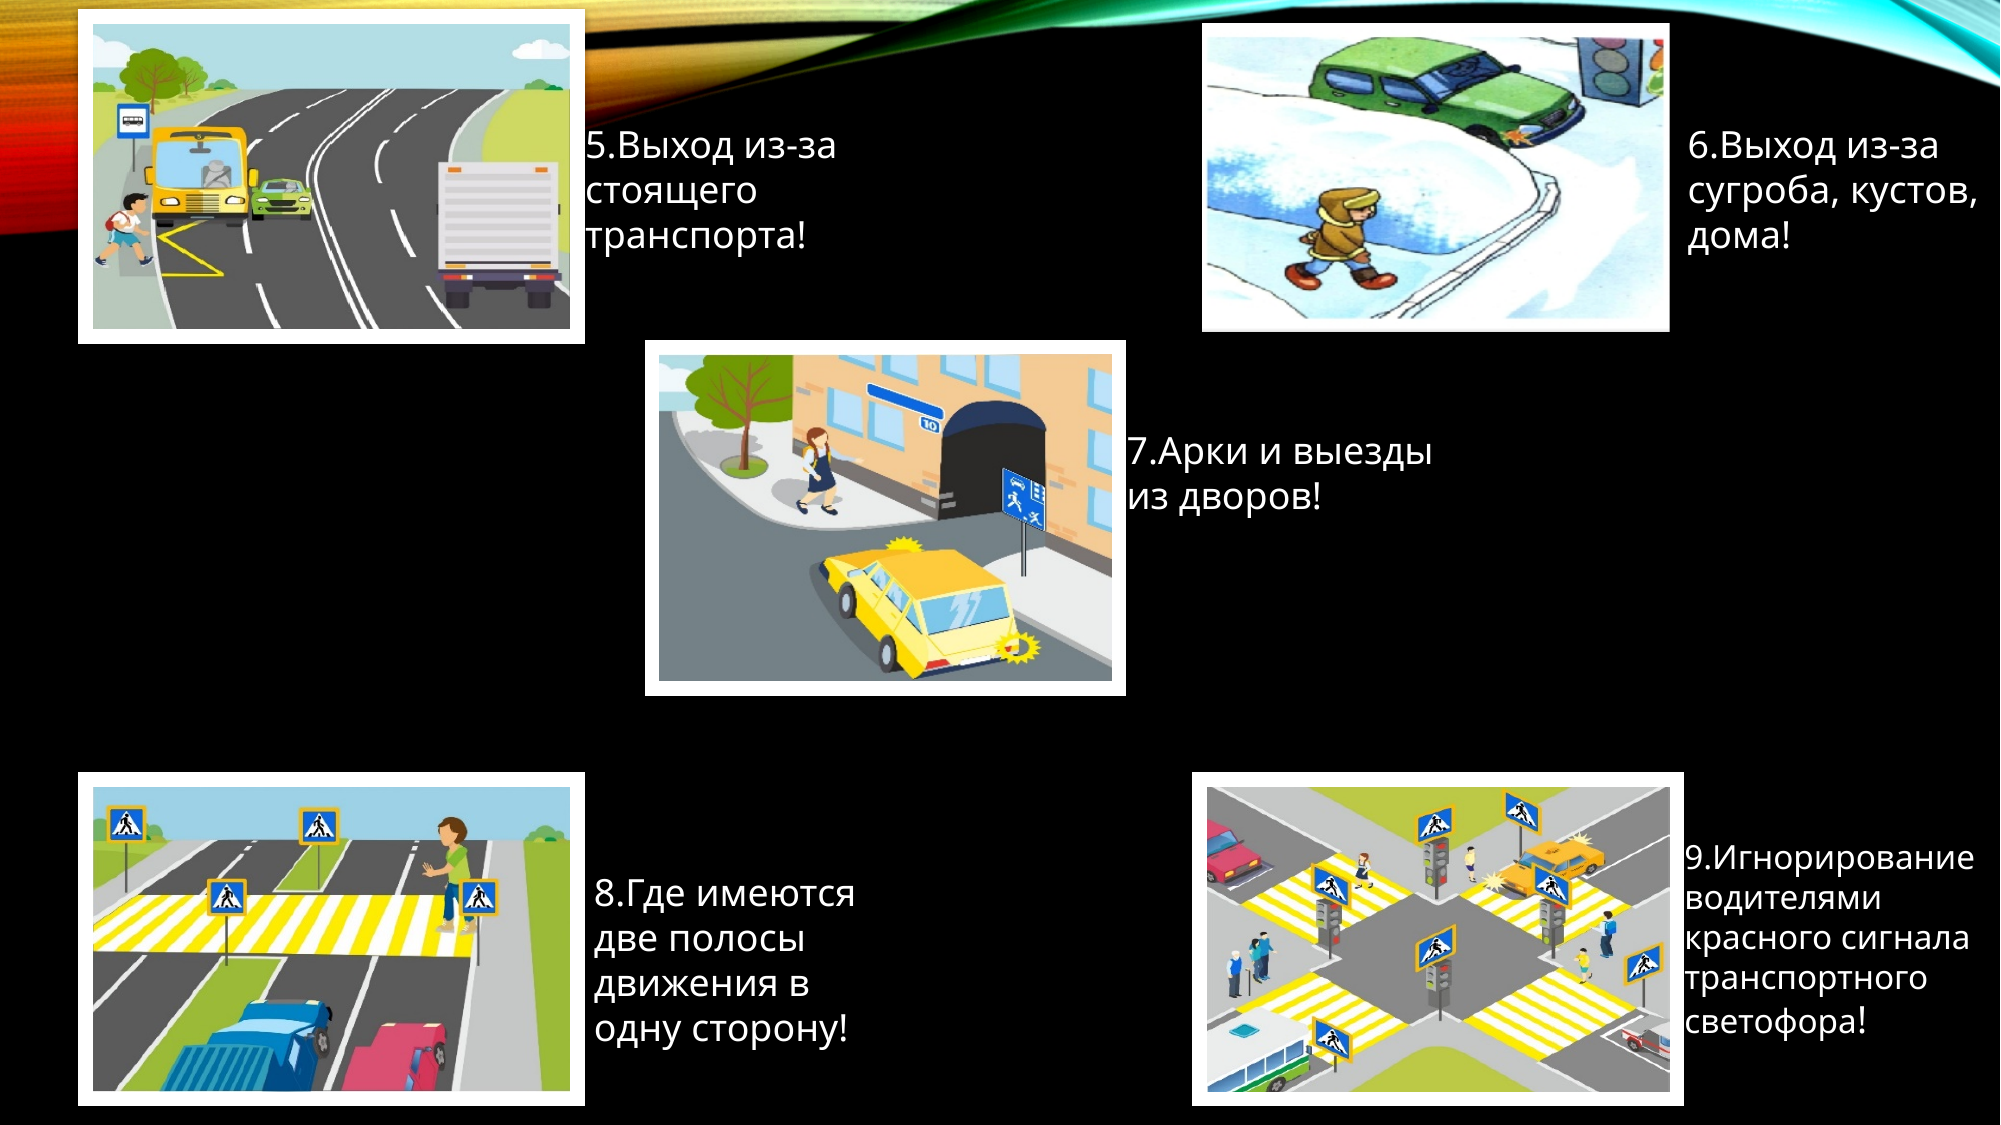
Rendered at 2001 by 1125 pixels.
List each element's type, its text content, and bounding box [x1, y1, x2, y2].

picture [1206, 786, 1670, 1093]
text_box 7.Арки и выезды из дворов! [1113, 419, 1491, 524]
text_box 9.Игнорирование водителями красного сигнала транспортного светофора! [1670, 829, 1997, 1049]
text_box 5.Выход из-за стоящего транспорта! [571, 113, 898, 263]
picture [92, 23, 571, 330]
picture [0, 0, 2000, 333]
picture [92, 786, 571, 1093]
picture [658, 354, 1113, 682]
text_box 8.Где имеются две полосы движения в одну сторону! [579, 862, 907, 1057]
text_box 6.Выход из-за сугроба, кустов, дома! [1672, 113, 2000, 263]
